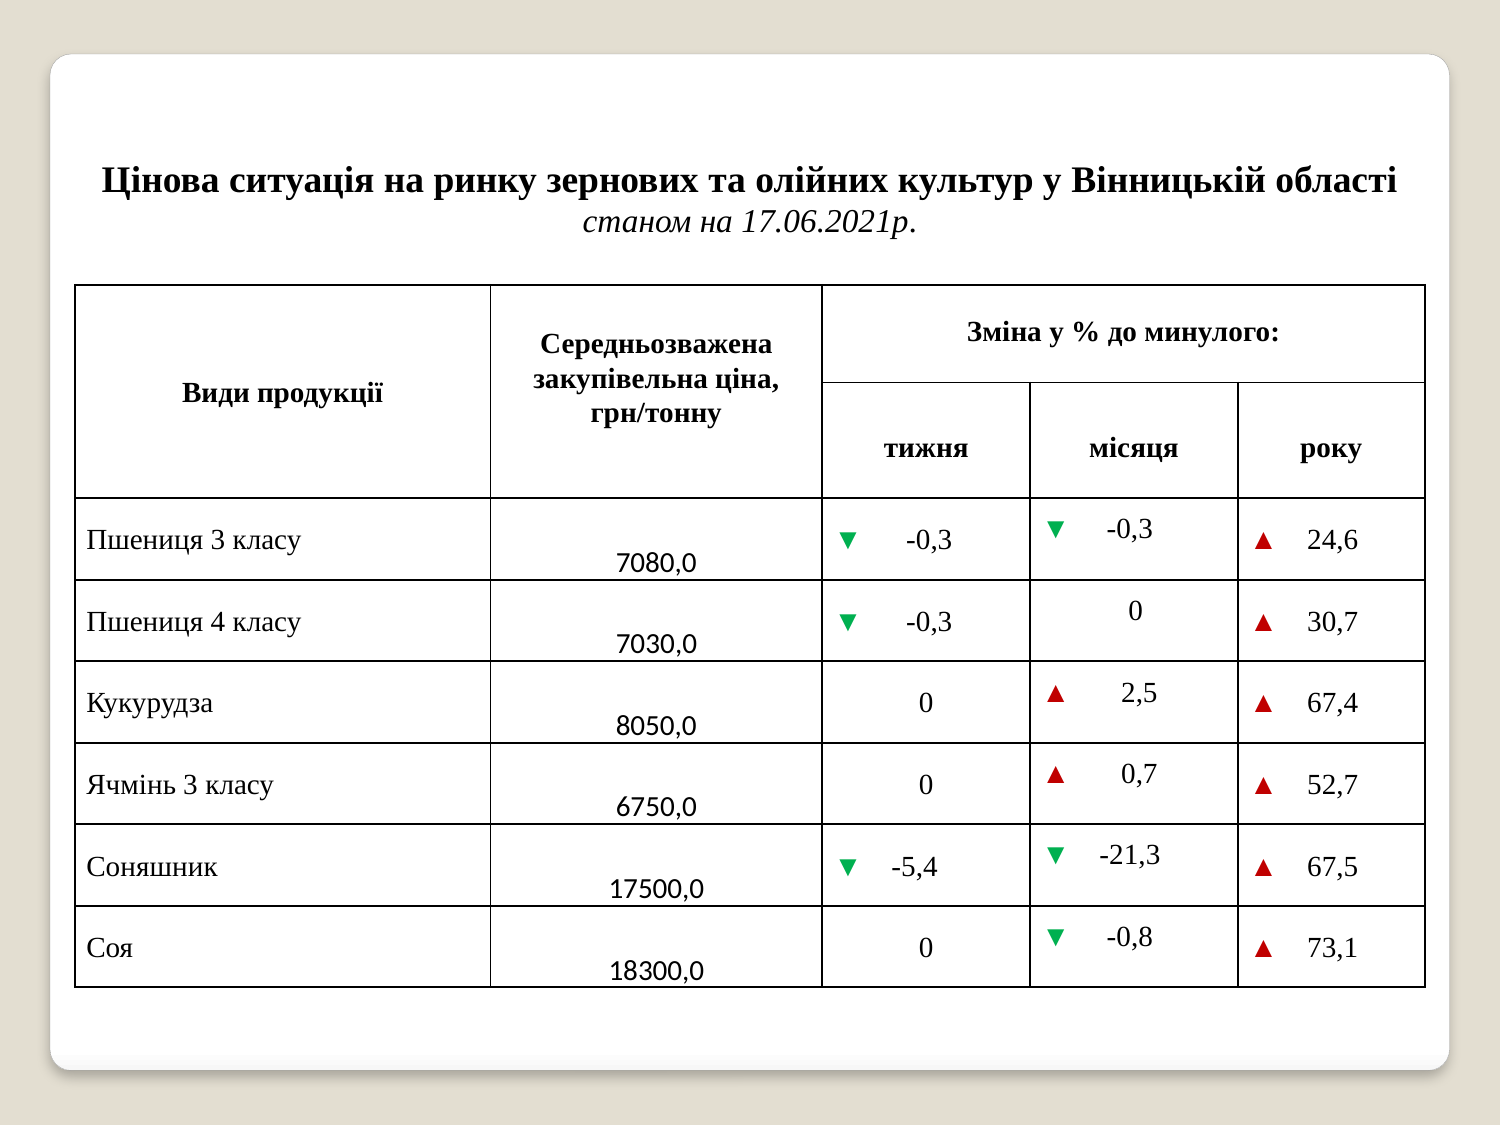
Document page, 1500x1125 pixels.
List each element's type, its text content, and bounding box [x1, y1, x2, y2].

table_cell ▲ 24,6 [1239, 499, 1424, 579]
table_cell Пшениця 4 класу [76, 581, 490, 660]
table_cell 7030,0 [491, 581, 821, 660]
table_cell 17500,0 [491, 825, 821, 905]
table_cell 8050,0 [491, 662, 821, 742]
table_cell 7080,0 [491, 499, 821, 579]
table_cell ▲ 73,1 [1239, 907, 1424, 986]
table_cell ▲ 52,7 [1239, 744, 1424, 823]
table_cell ▼ -21,3 [1031, 825, 1237, 905]
table_cell ▼ -0,3 [823, 581, 1029, 660]
table_cell тижня [823, 383, 1029, 497]
table_cell Соя [76, 907, 490, 986]
table_cell ▲ 67,4 [1239, 662, 1424, 742]
text_box [21, 265, 1500, 341]
table_cell ▲ 67,5 [1239, 825, 1424, 905]
table_cell місяця [1031, 383, 1237, 497]
table_cell ▲ 30,7 [1239, 581, 1424, 660]
table_cell 0 [823, 907, 1029, 986]
table_cell 0 [823, 662, 1029, 742]
table_header Цінова ситуація на ринку зернових та олійних культур у Вінницькій області станом на 17.06.2021р. [75, 88, 1425, 265]
table_cell ▼ -5,4 [823, 825, 1029, 905]
table_cell ▲ 0,7 [1031, 744, 1237, 823]
table_cell ▼ -0,8 [1031, 907, 1237, 986]
table_cell 18300,0 [491, 907, 821, 986]
table_cell ▼ -0,3 [1031, 499, 1237, 579]
table_cell 0 [823, 744, 1029, 823]
table_cell Соняшник [76, 825, 490, 905]
table_cell 6750,0 [491, 744, 821, 823]
table_cell Пшениця 3 класу [76, 499, 490, 579]
table_cell Ячмінь 3 класу [76, 744, 490, 823]
table_cell Зміна у % до минулого: [823, 341, 1424, 382]
table_cell року [1239, 383, 1424, 497]
table_cell 0 [1031, 581, 1237, 660]
table_cell Середньозважена закупівельна ціна, грн/тонну [491, 341, 821, 497]
table_cell Види продукції [76, 341, 490, 497]
table_cell ▲ 2,5 [1031, 662, 1237, 742]
table_cell Кукурудза [76, 662, 490, 742]
table_cell ▼ -0,3 [823, 499, 1029, 579]
